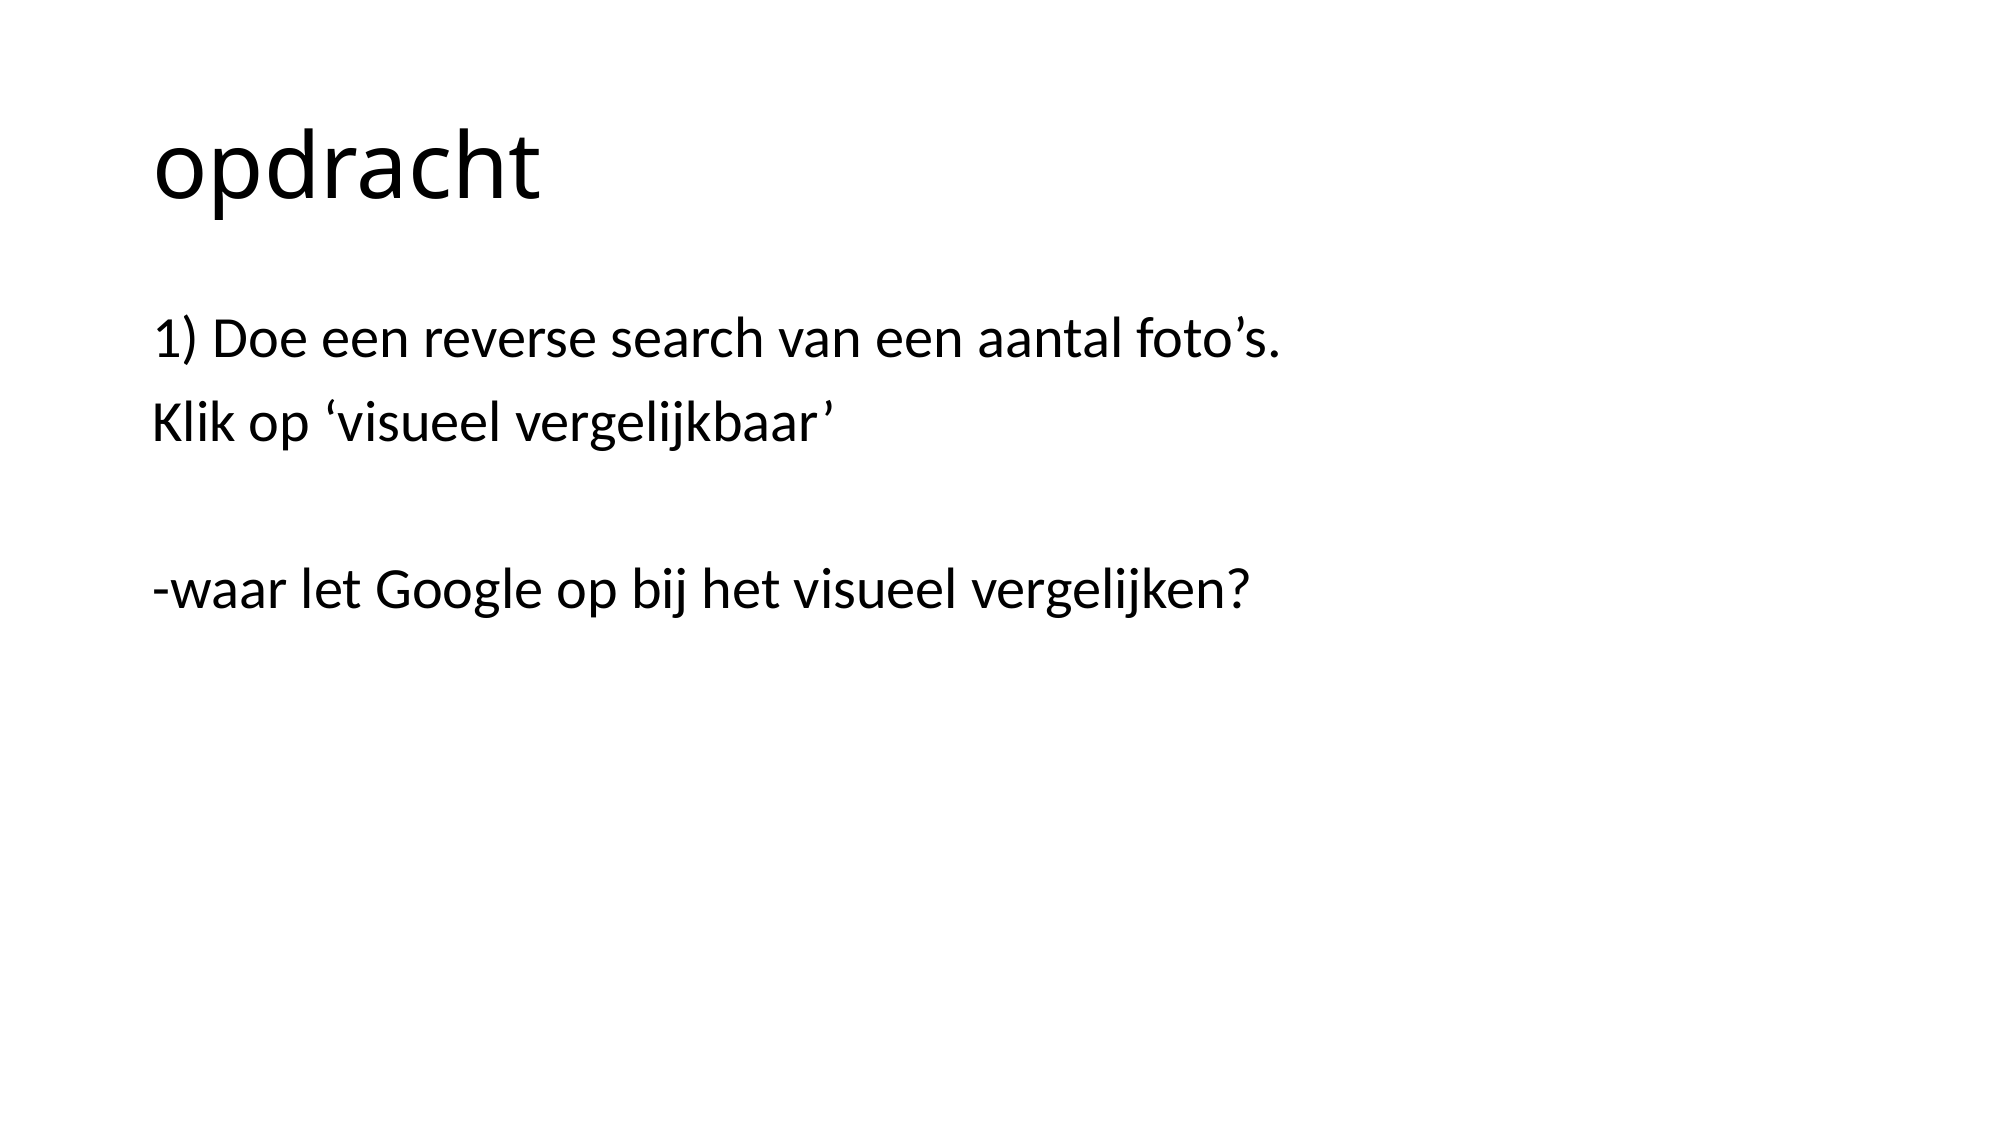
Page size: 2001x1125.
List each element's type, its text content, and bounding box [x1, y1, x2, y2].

title opdracht [137, 59, 1863, 278]
list 1) Doe een reverse search van een aantal foto’s. Klik op ‘visueel vergelijkbaar’ -waar let Google op bij het visueel vergelijken? [137, 299, 1863, 1014]
